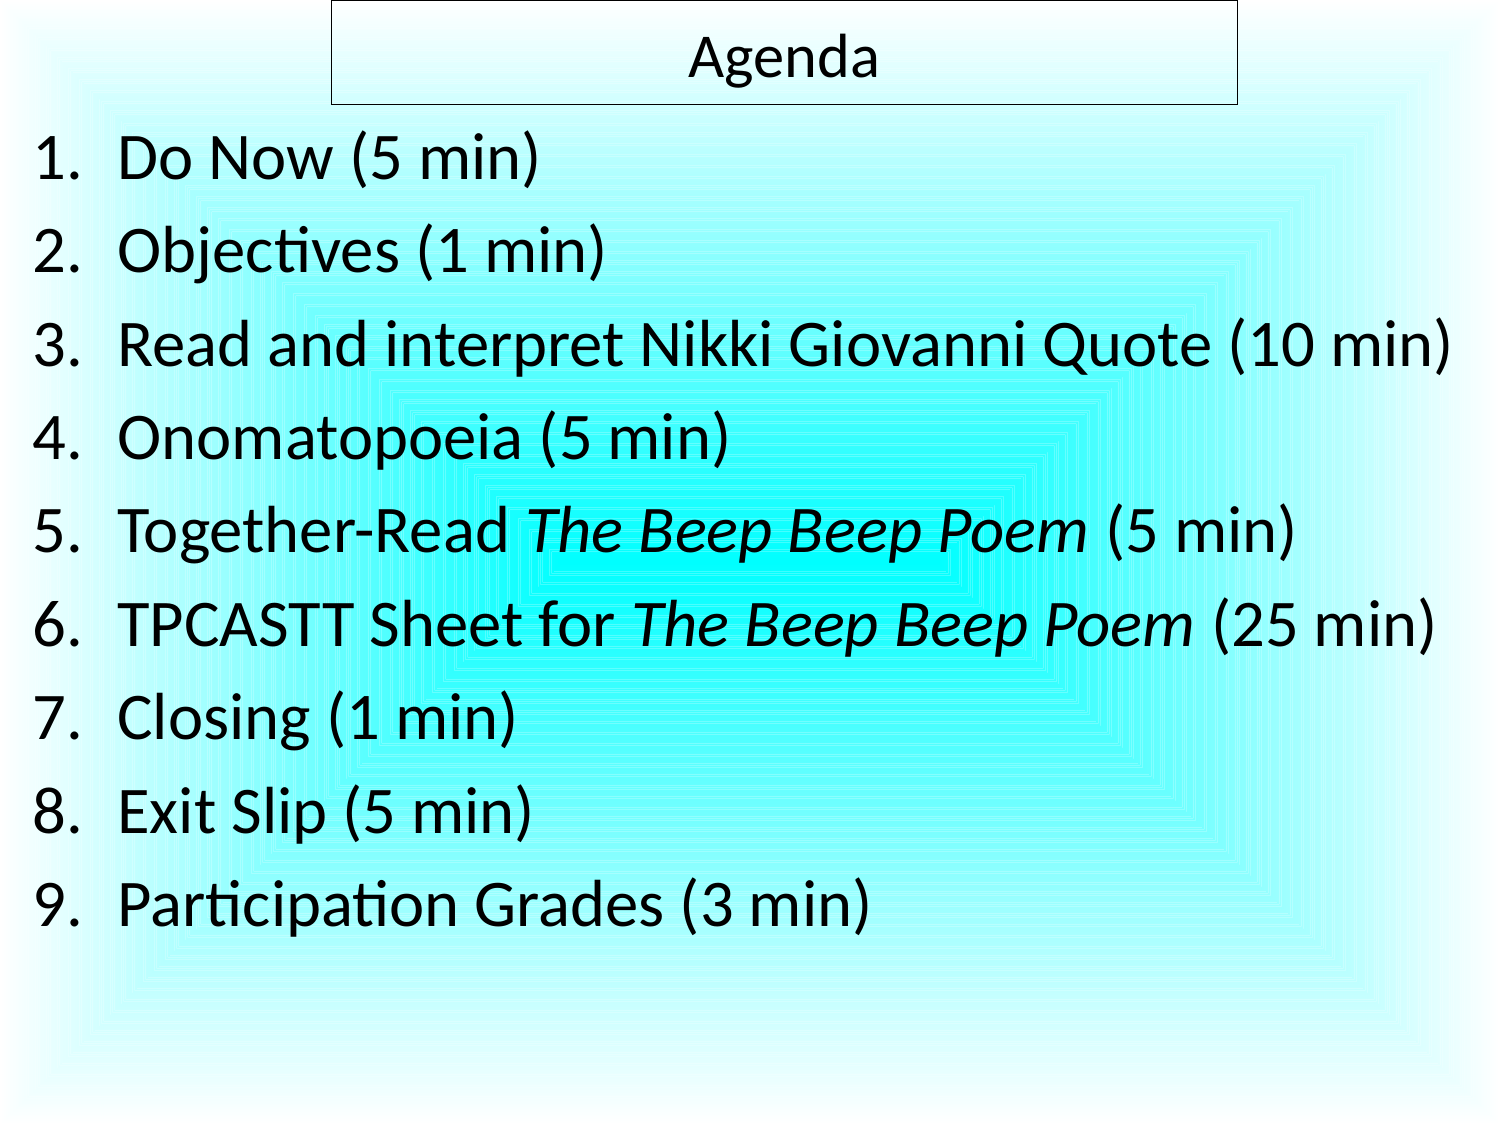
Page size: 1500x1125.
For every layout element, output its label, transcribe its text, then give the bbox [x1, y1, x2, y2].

list Do Now (5 min) Objectives (1 min) Read and interpret Nikki Giovanni Quote (10 min) Onomatopoeia (5 min) Together-Read The Beep Beep Poem (5 min) TPCASTT Sheet for The Beep Beep Poem (25 min) Closing (1 min) Exit Slip (5 min) Participation Grades (3 min) [0, 104, 1500, 1125]
text_box Agenda [331, 0, 1238, 105]
